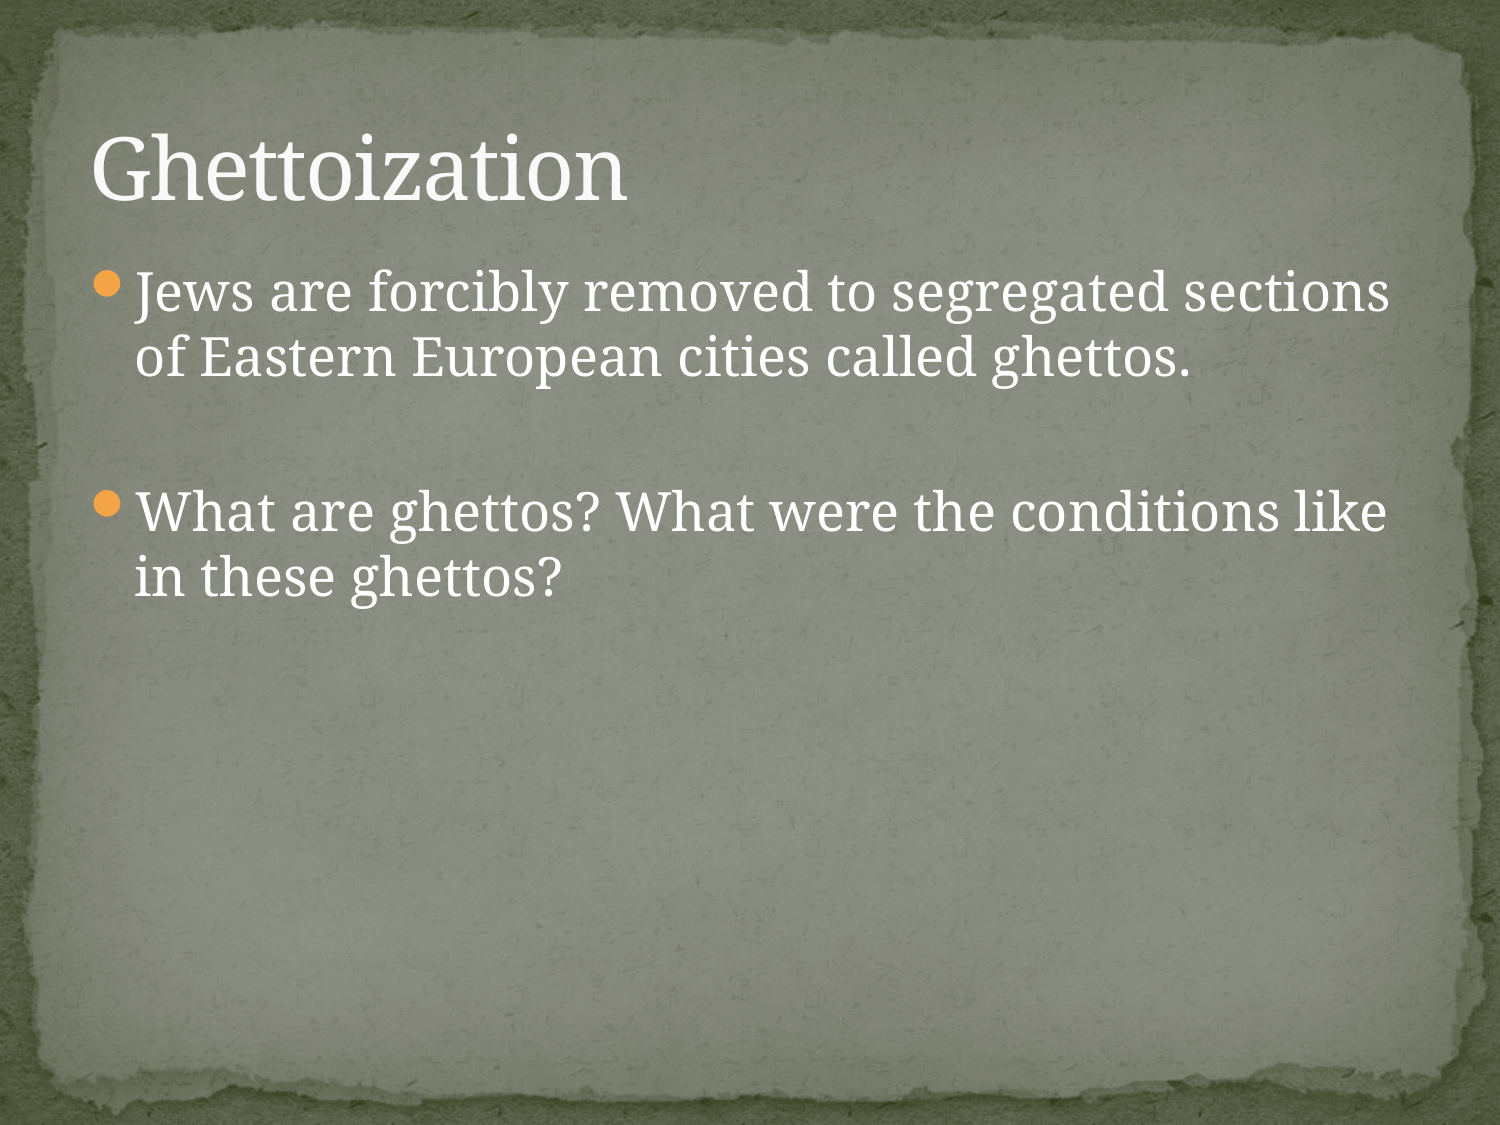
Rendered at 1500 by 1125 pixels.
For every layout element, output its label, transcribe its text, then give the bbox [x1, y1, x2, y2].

title Ghettoization [74, 24, 1425, 225]
list Jews are forcibly removed to segregated sections of Eastern European cities called ghettos. What are ghettos? What were the conditions like in these ghettos? [75, 249, 1425, 1000]
